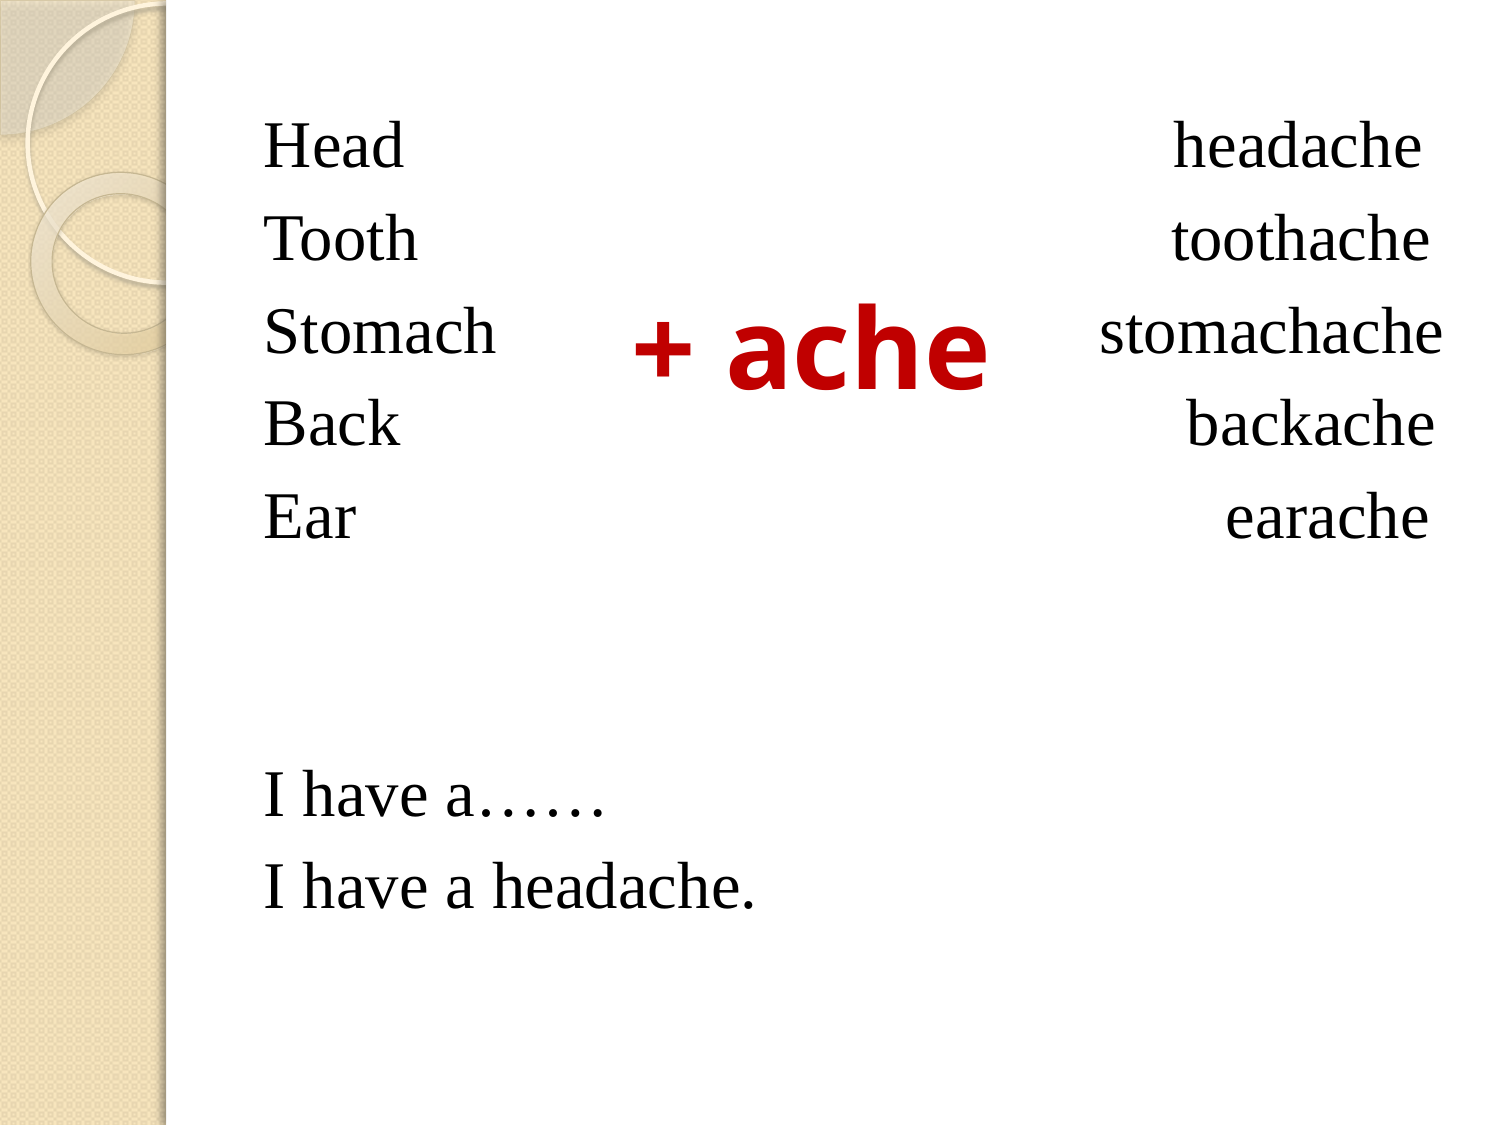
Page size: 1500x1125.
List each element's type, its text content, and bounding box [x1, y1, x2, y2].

text_box + ache [616, 269, 1007, 420]
list Head headache Tooth toothache Stomach stomachache Back backache Ear earache I have a…… I have a headache. [235, 93, 1466, 1025]
